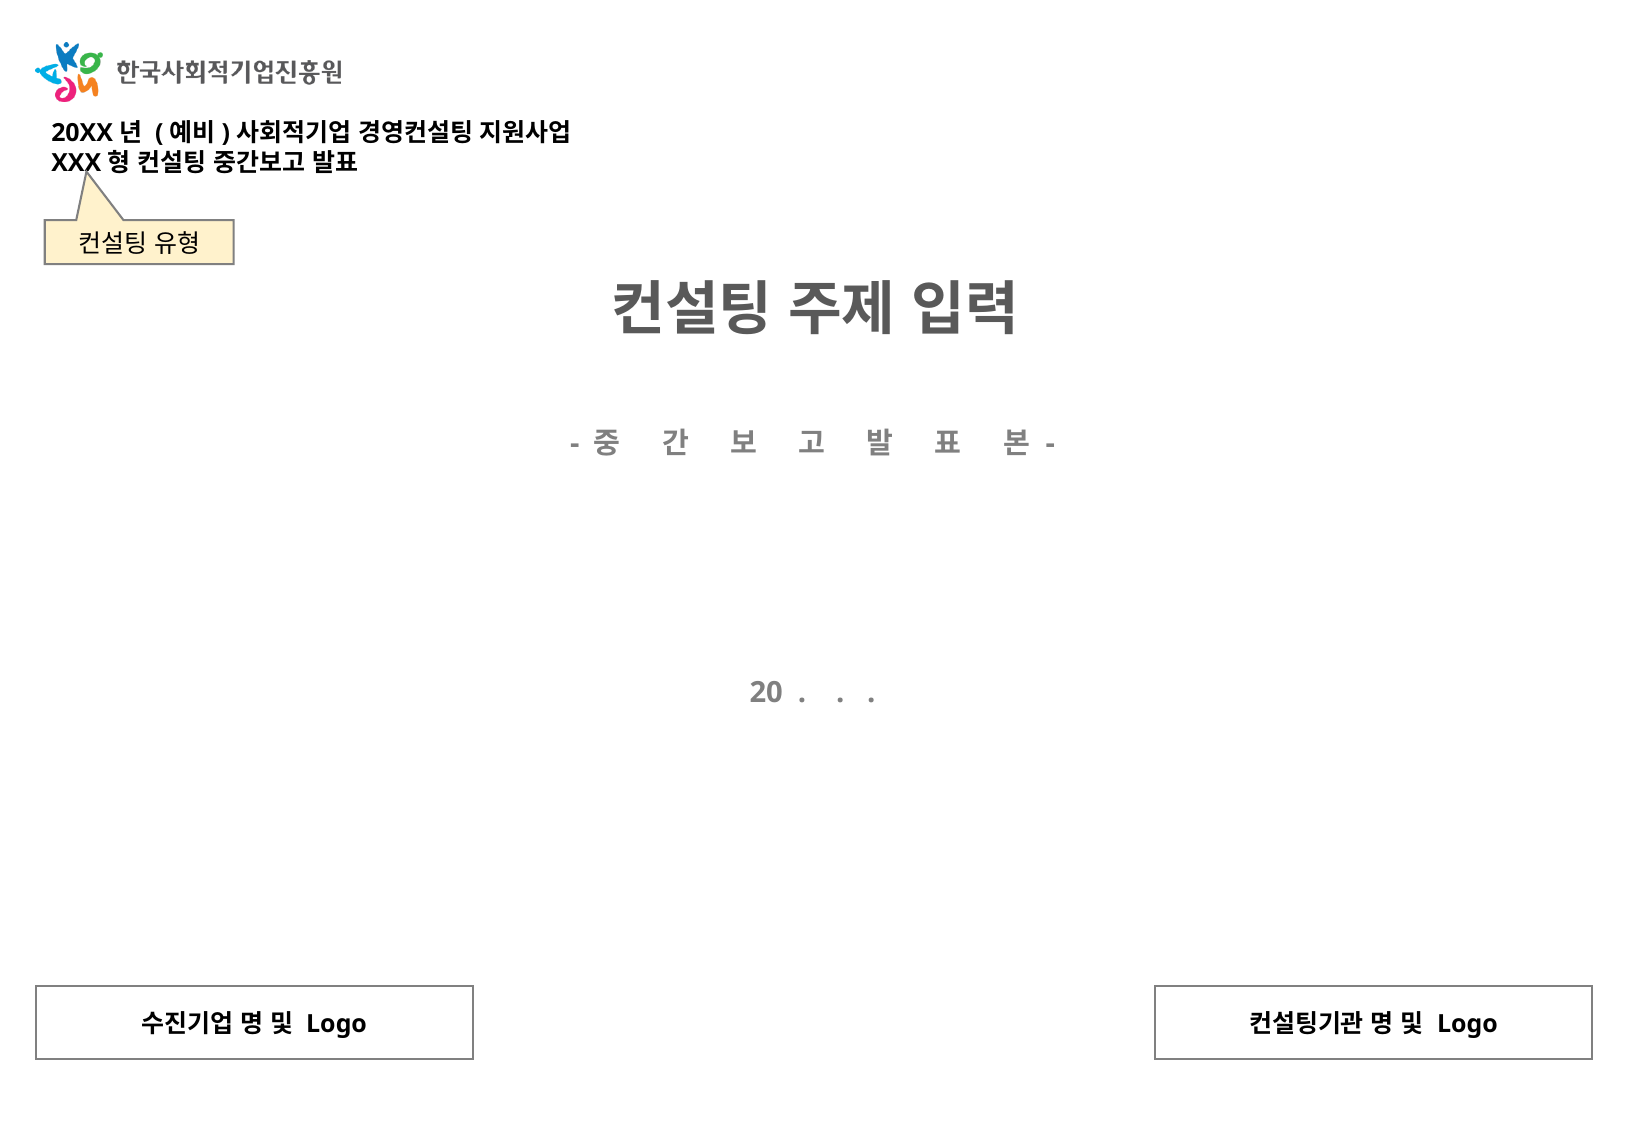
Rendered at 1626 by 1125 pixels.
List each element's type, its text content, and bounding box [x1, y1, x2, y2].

text_box - 중 간 보 고 발 표 본 - [546, 417, 1079, 468]
text_box 컨설팅 주제 입력 [35, 264, 1595, 349]
picture [47, 69, 54, 75]
picture [35, 42, 341, 102]
text_box 20 . . . [546, 665, 1079, 716]
text_box 컨설팅 유형 [43, 169, 235, 266]
text_box 컨설팅기관 명 및 Logo [1154, 985, 1593, 1060]
text_box 20XX년 (예비)사회적기업 경영컨설팅 지원사업 XXX형 컨설팅 중간보고 발표 [36, 109, 589, 184]
text_box 수진기업 명 및 Logo [35, 985, 474, 1060]
